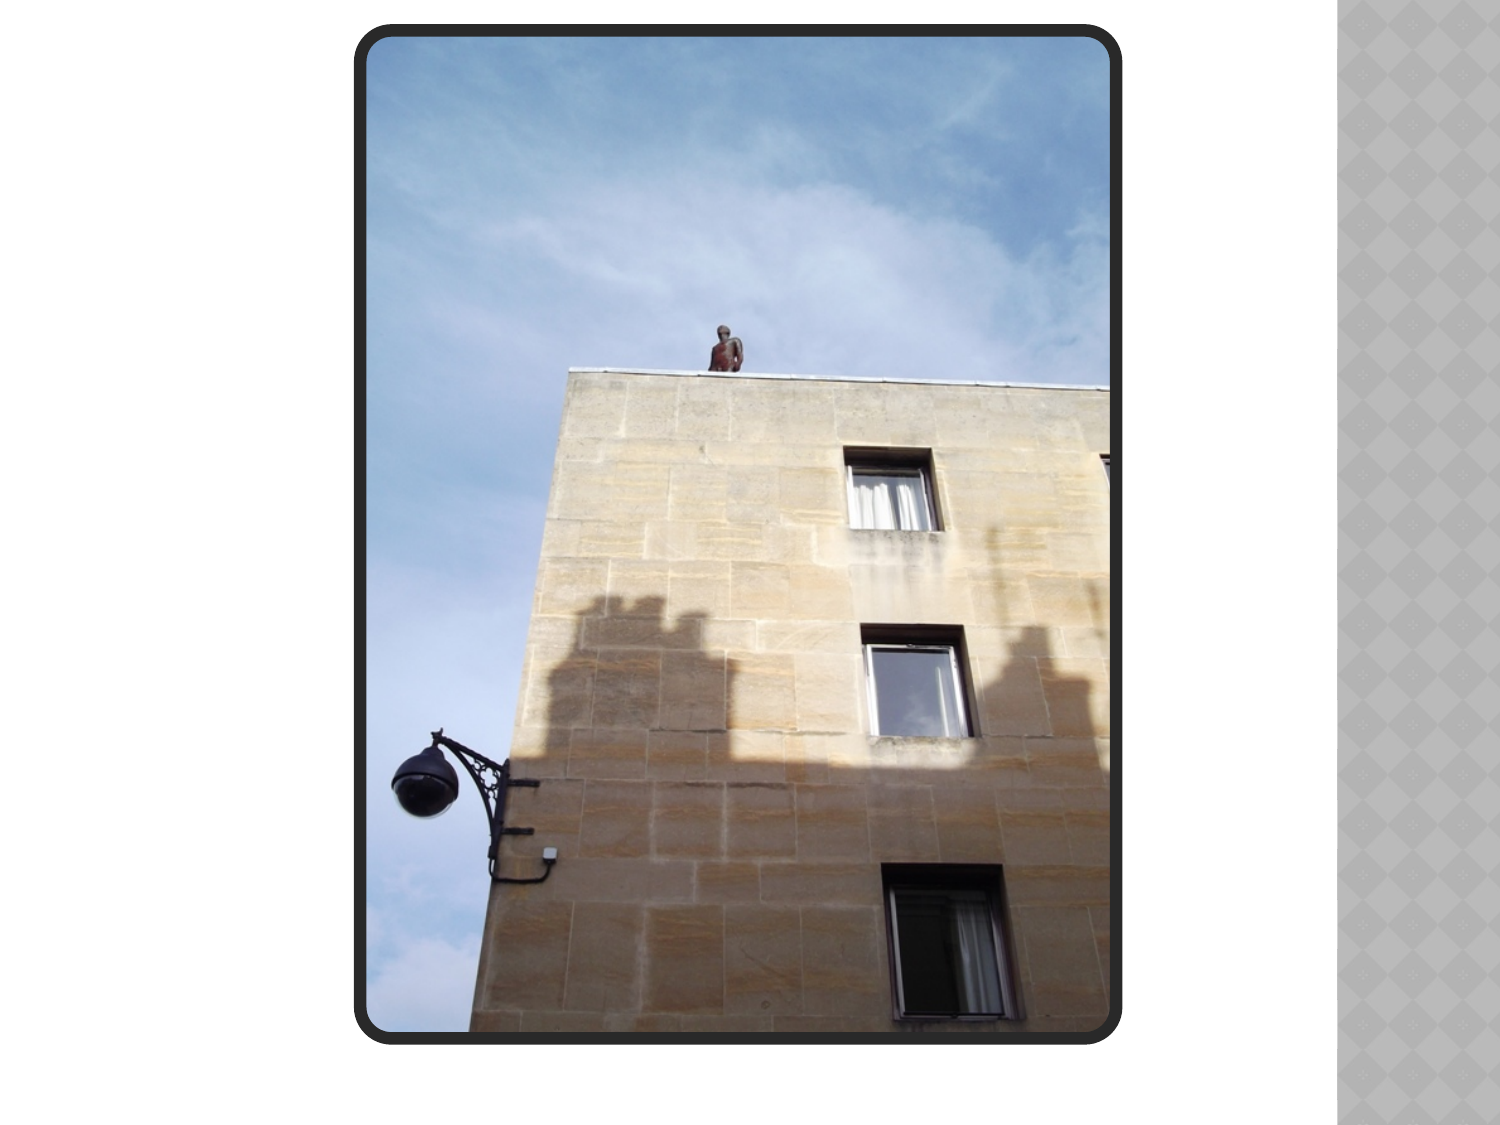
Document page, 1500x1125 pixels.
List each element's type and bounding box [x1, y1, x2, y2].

picture [359, 29, 1117, 1039]
